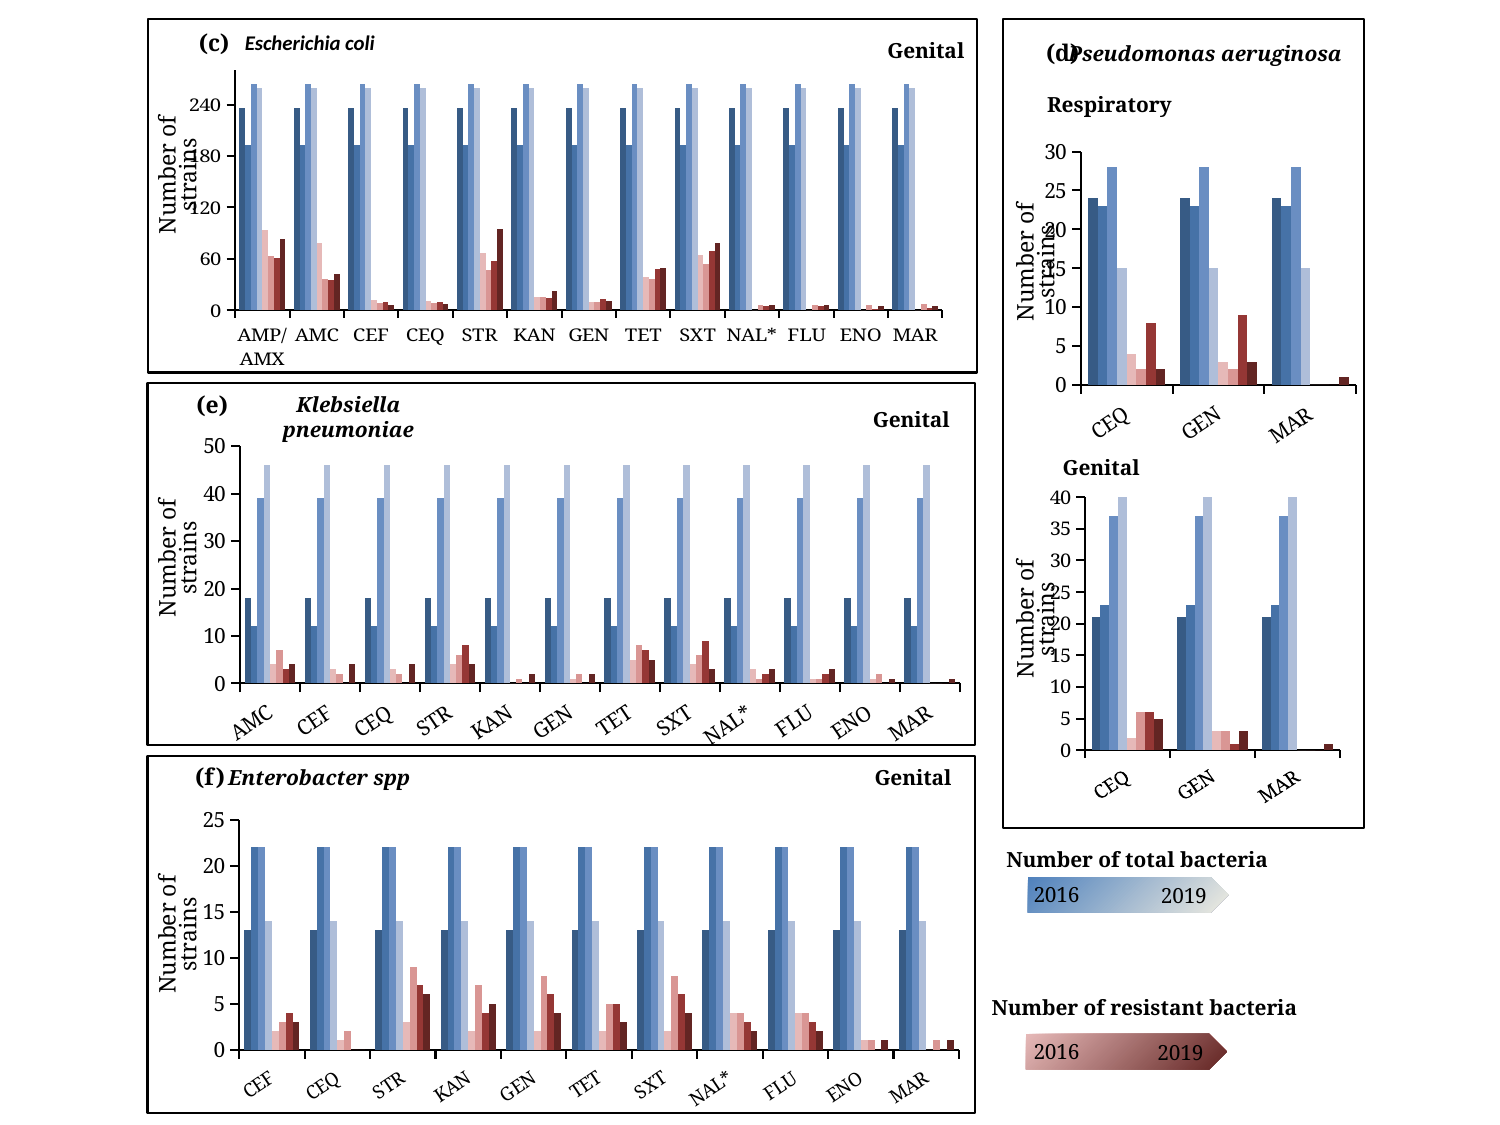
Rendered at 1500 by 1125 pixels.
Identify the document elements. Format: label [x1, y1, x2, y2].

text_box [147, 18, 1365, 1120]
